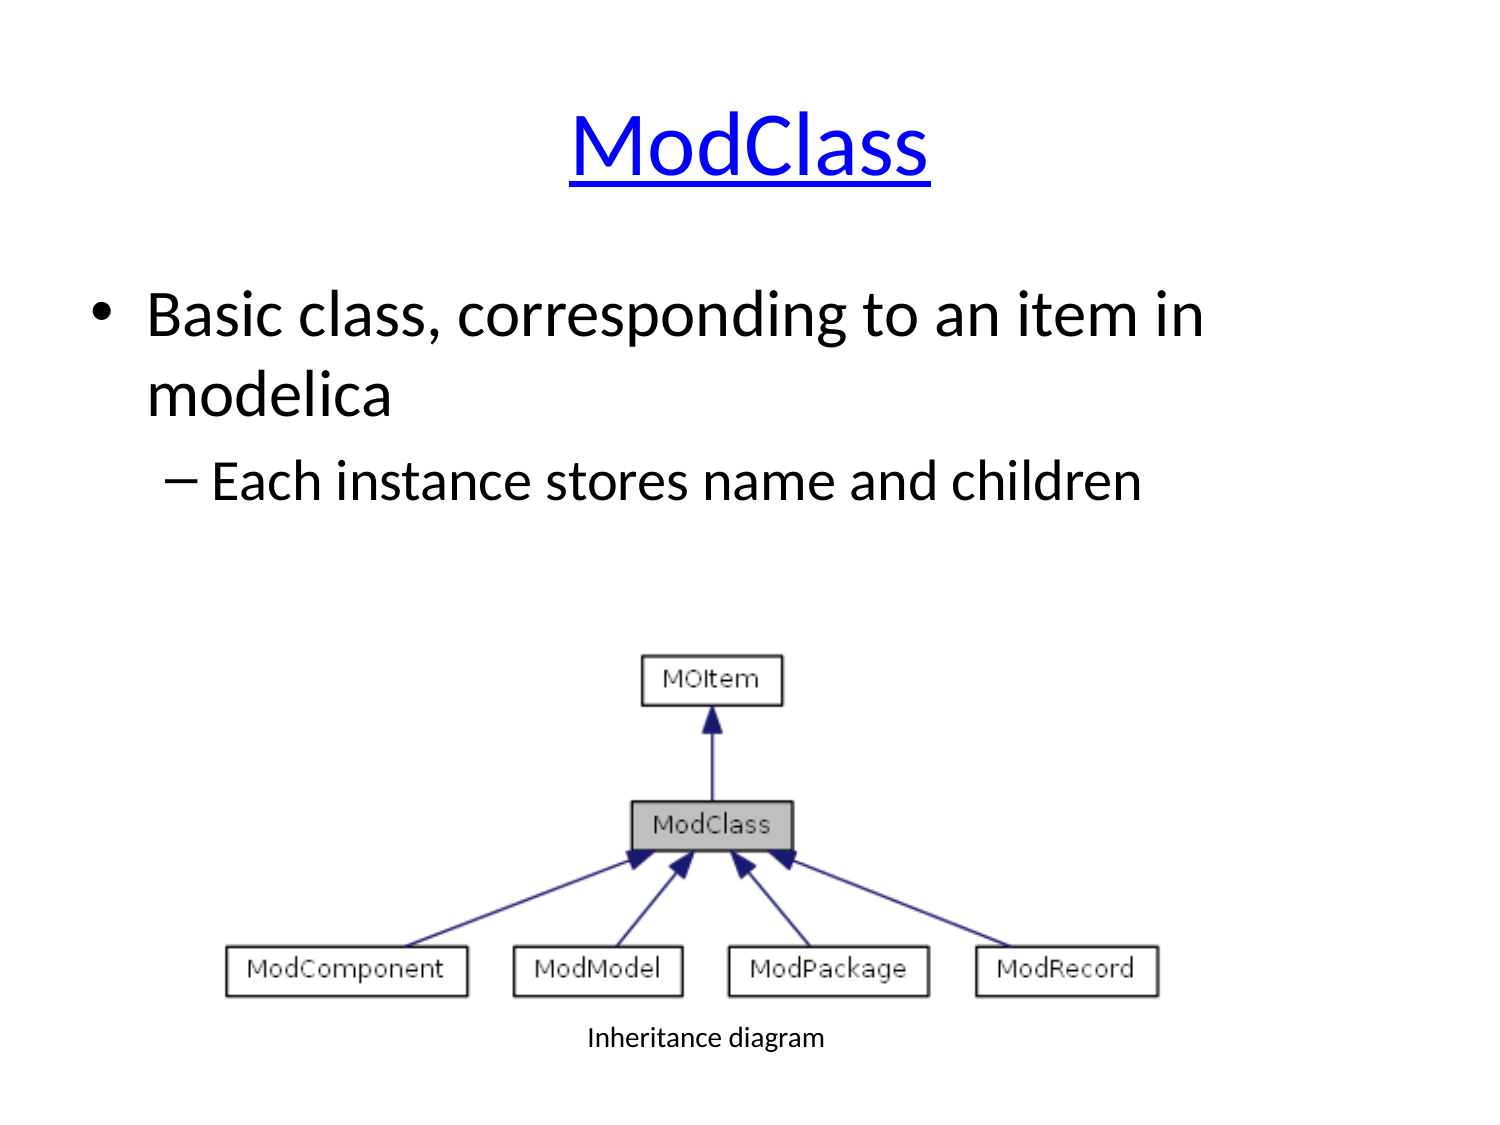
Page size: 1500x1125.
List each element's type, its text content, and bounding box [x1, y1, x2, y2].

list Basic class, corresponding to an item in modelica Each instance stores name and children [75, 262, 1425, 1005]
picture [218, 644, 1168, 1009]
text_box Inheritance diagram [572, 1018, 999, 1061]
title ModClass [75, 45, 1425, 233]
